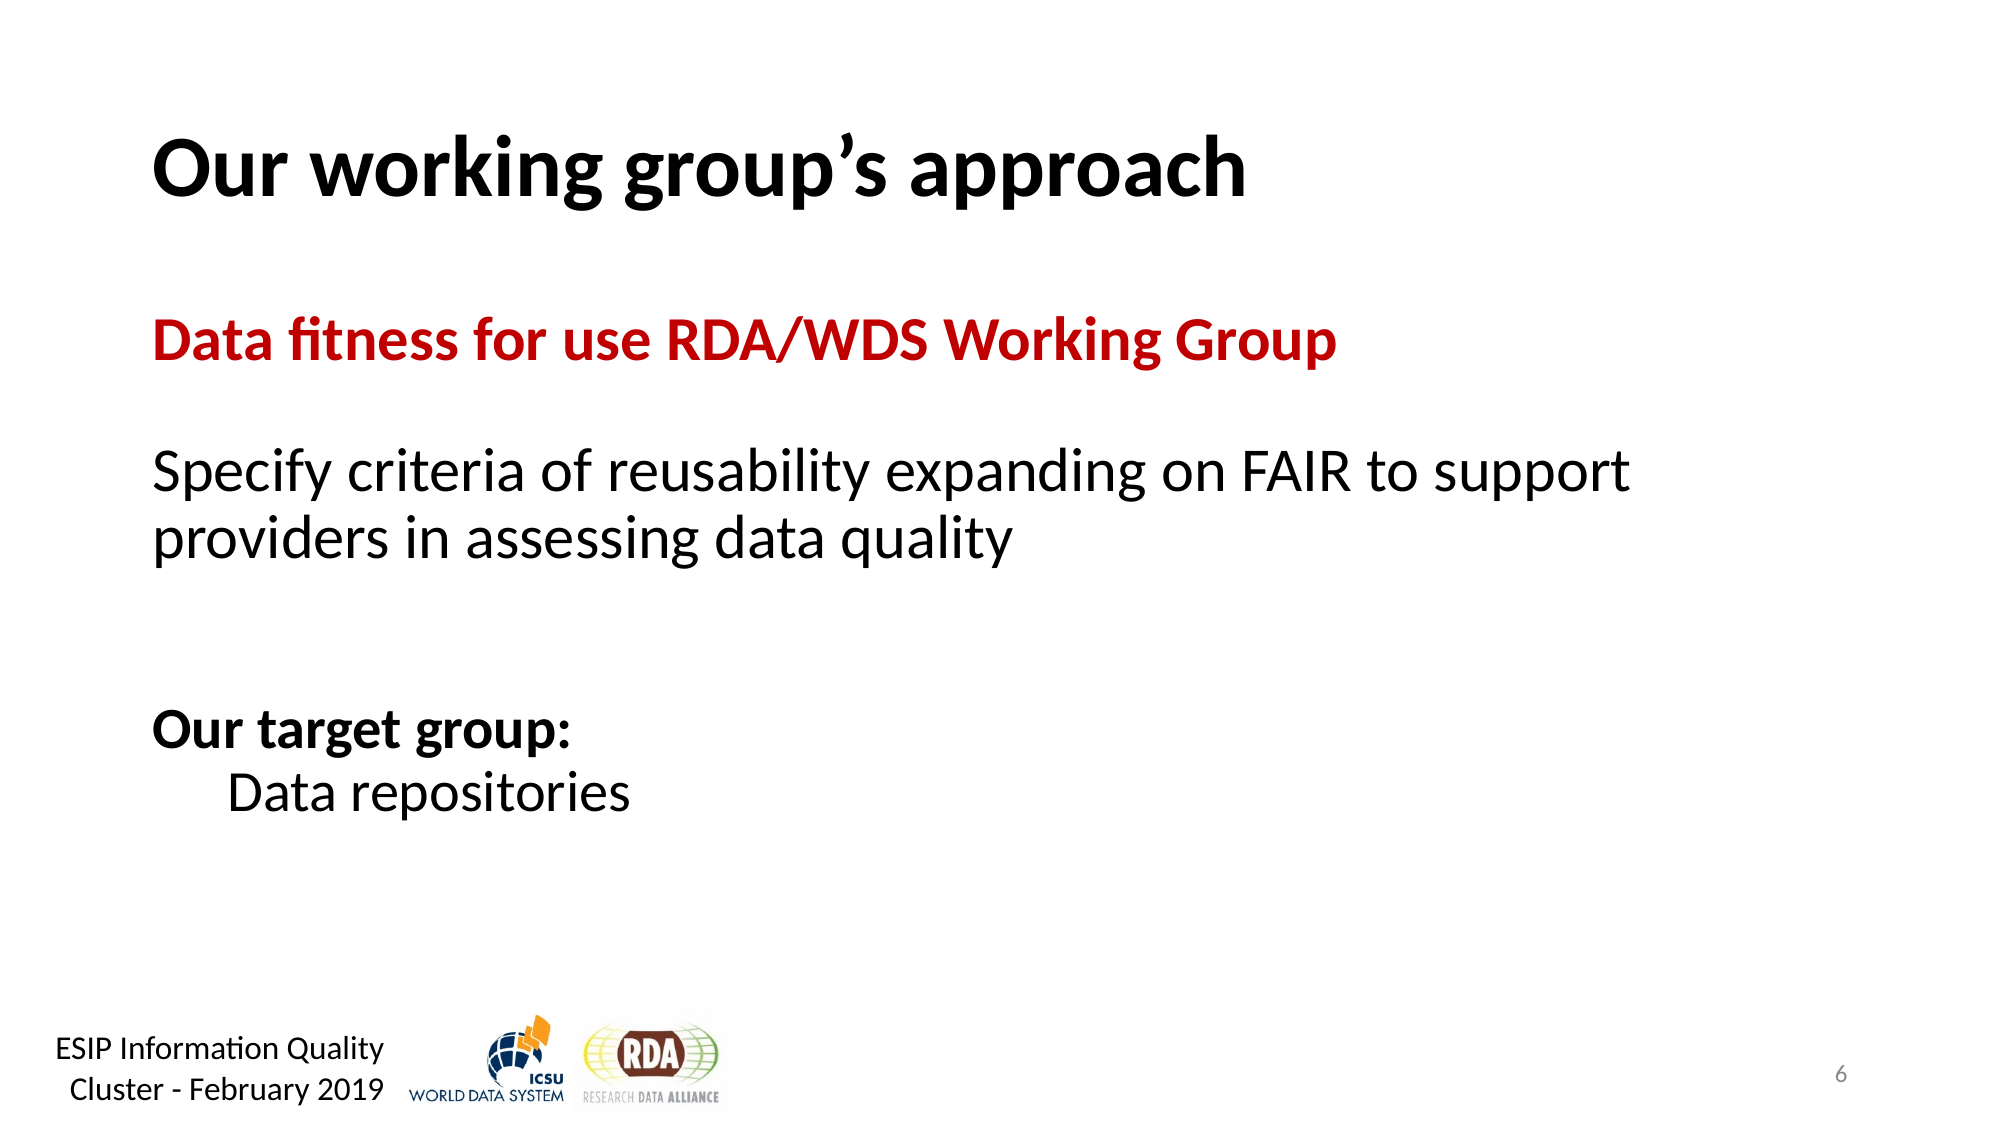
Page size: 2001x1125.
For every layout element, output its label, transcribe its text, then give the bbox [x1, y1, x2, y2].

text_box ESIP Information Quality Cluster - February 2019 [17, 1019, 393, 1075]
list Data fitness for use RDA/WDS Working Group Specify criteria of reusability expanding on FAIR to support providers in assessing data quality Our target group: Data repositories [137, 299, 1863, 1014]
title Our working group’s approach [137, 59, 1863, 278]
picture [398, 1003, 729, 1113]
slide_number 6 [1412, 1042, 1863, 1103]
